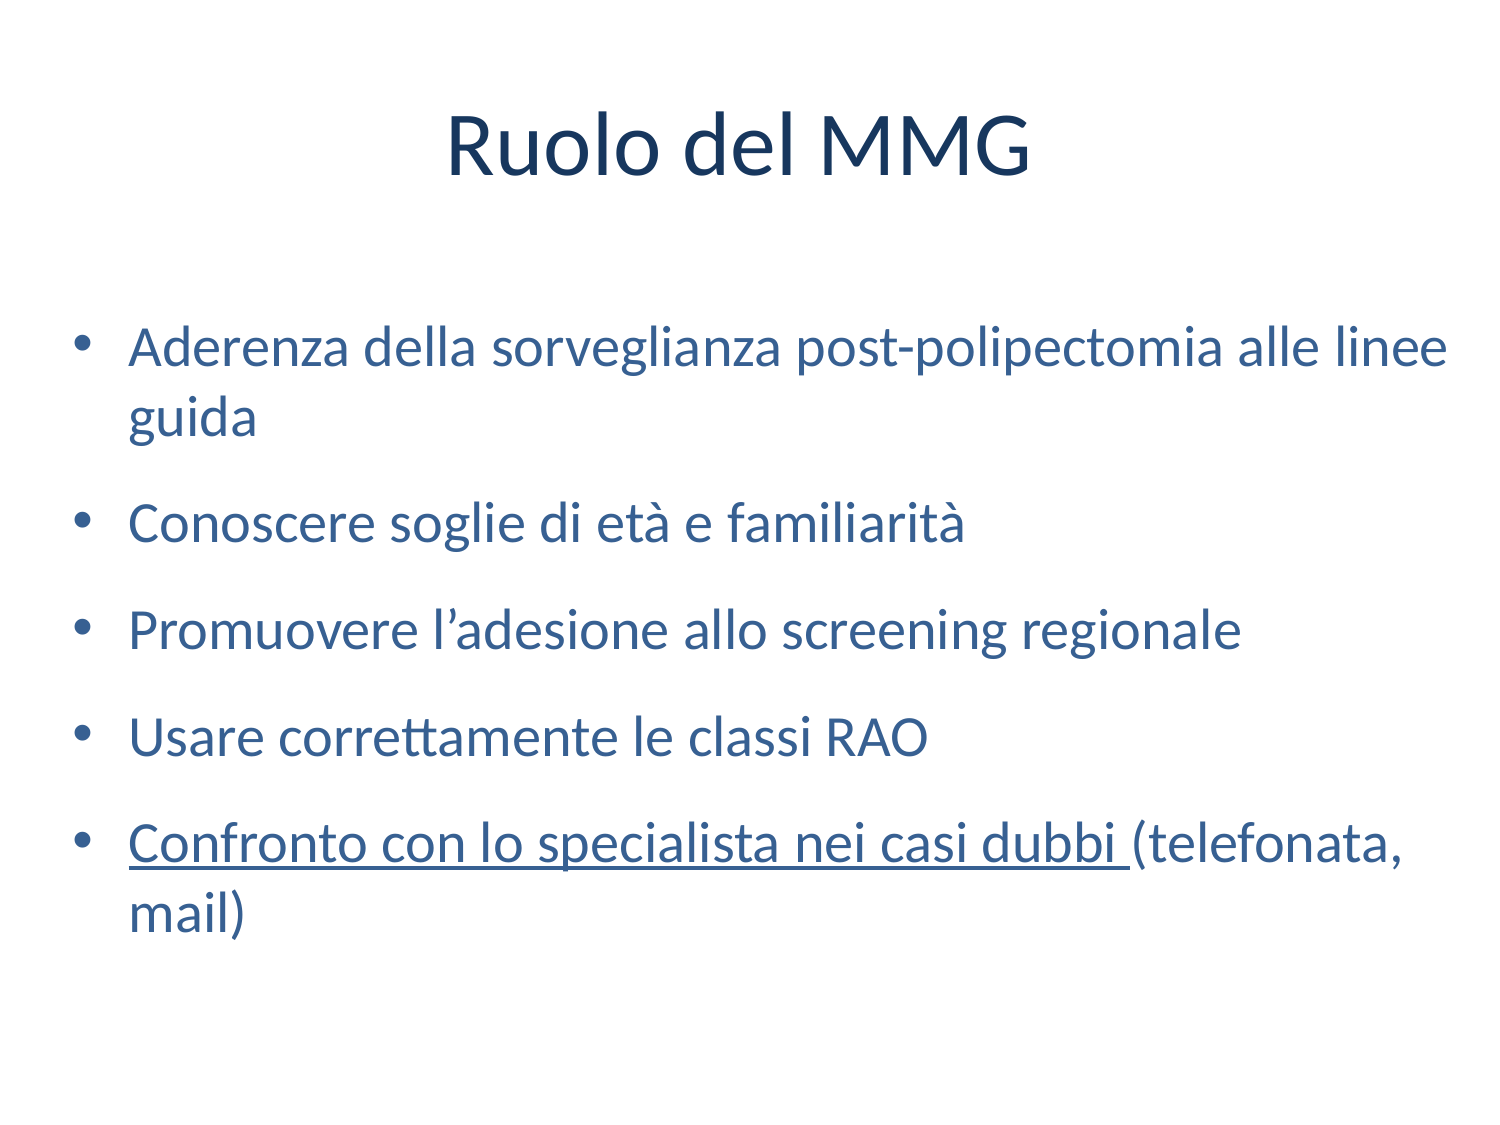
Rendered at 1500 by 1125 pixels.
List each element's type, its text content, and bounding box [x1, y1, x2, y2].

list Aderenza della sorveglianza post-polipectomia alle linee guida Conoscere soglie di età e familiarità Promuovere l’adesione allo screening regionale Usare correttamente le classi RAO Confronto con lo specialista nei casi dubbi (telefonata, mail) [57, 299, 1480, 994]
title Ruolo del MMG [74, 44, 1426, 233]
